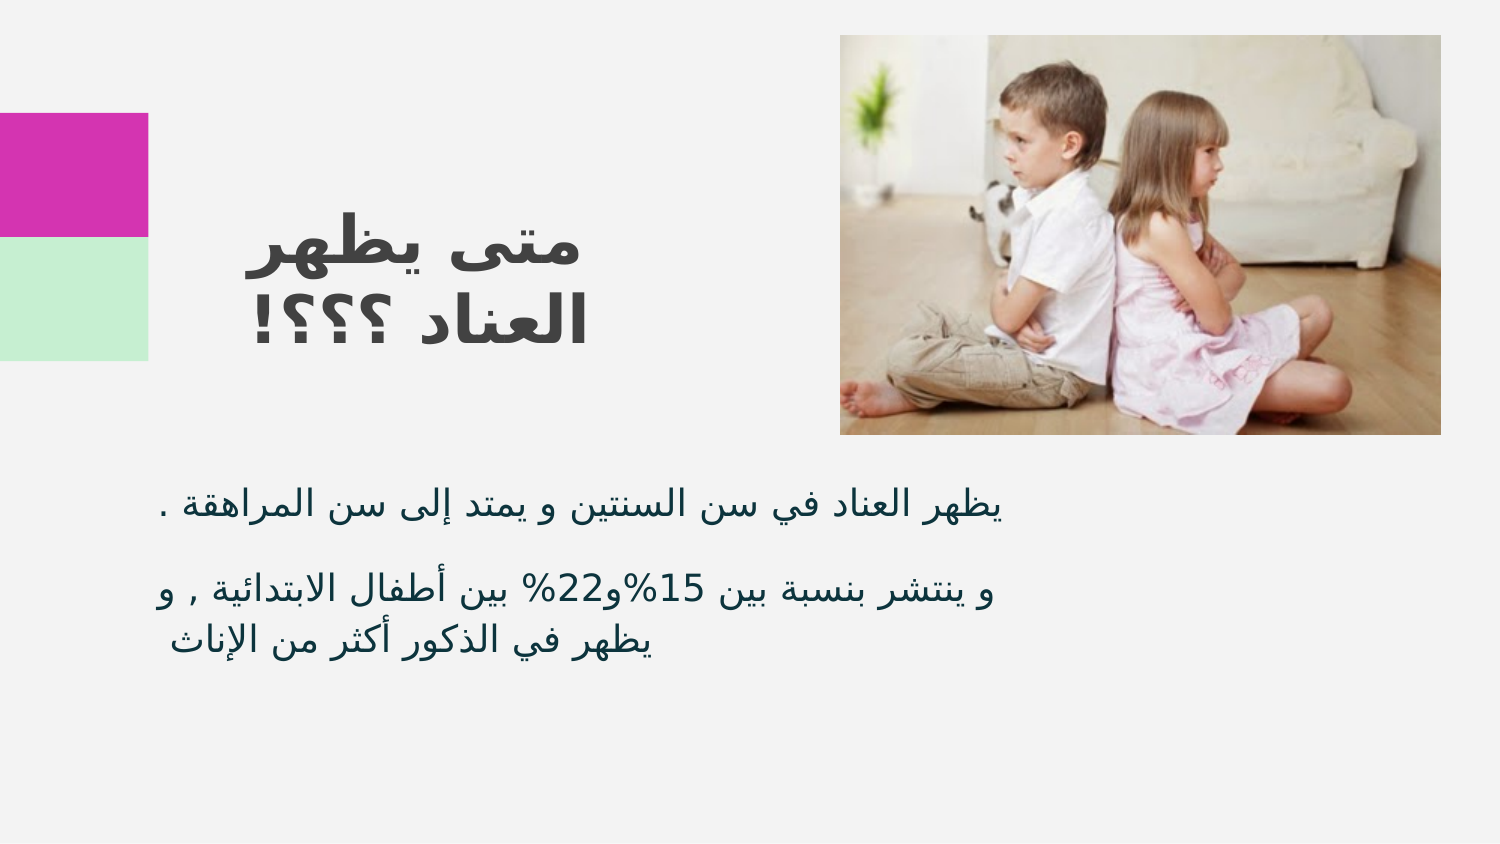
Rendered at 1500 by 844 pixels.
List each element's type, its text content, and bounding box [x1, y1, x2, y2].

title متى يظهر العناد ؟؟؟! [233, 113, 834, 372]
list يظهر العناد في سن السنتين و يمتد إلى سن المراهقة . و ينتشر بنسبة بين 15%و22% بين أطفال الابتدائية , و يظهر في الذكور أكثر من الإناث [142, 456, 1101, 776]
picture [840, 34, 1442, 435]
